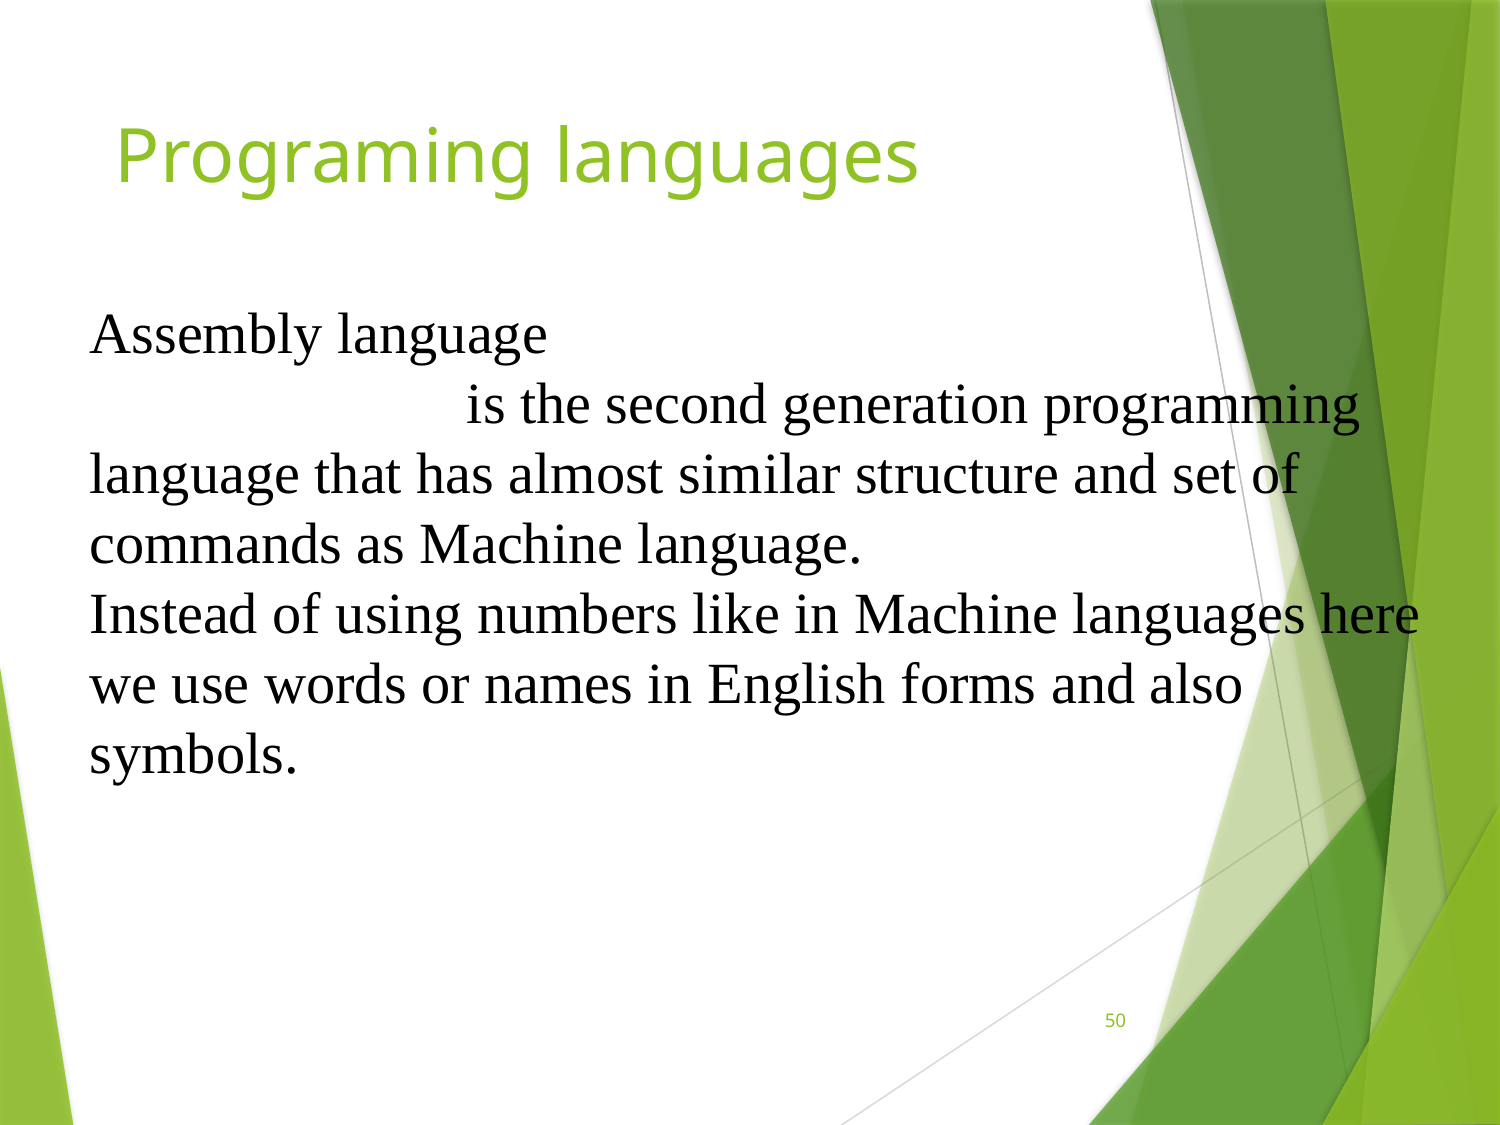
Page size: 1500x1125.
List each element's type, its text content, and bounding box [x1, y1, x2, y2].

title Programing languages [99, 99, 1142, 287]
slide_number 50 [1057, 991, 1142, 1051]
text_box Assembly language is the second generation programming language that has almost similar structure and set of commands as Machine language. Instead of using numbers like in Machine languages here we use words or names in English forms and also symbols. [75, 287, 1446, 862]
